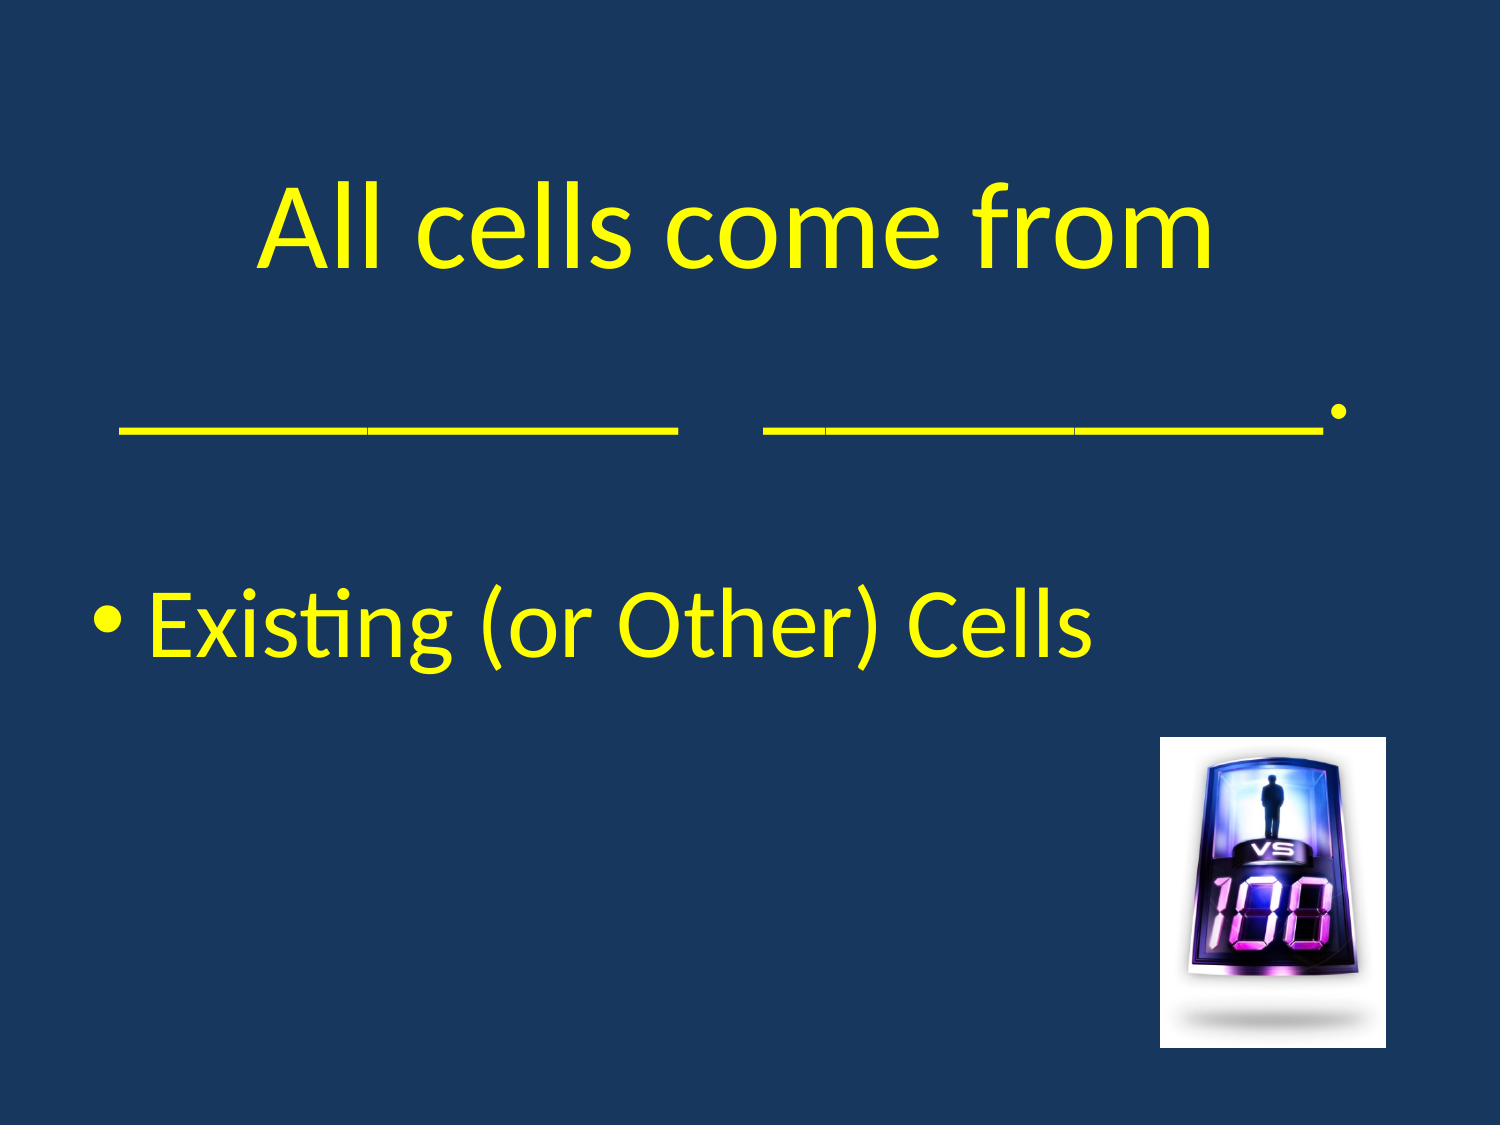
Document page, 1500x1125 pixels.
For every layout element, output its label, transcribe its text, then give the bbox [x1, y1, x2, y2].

title All cells come from _________ _________. [62, 200, 1413, 388]
list Existing (or Other) Cells [75, 549, 1425, 725]
picture [1160, 737, 1386, 1049]
